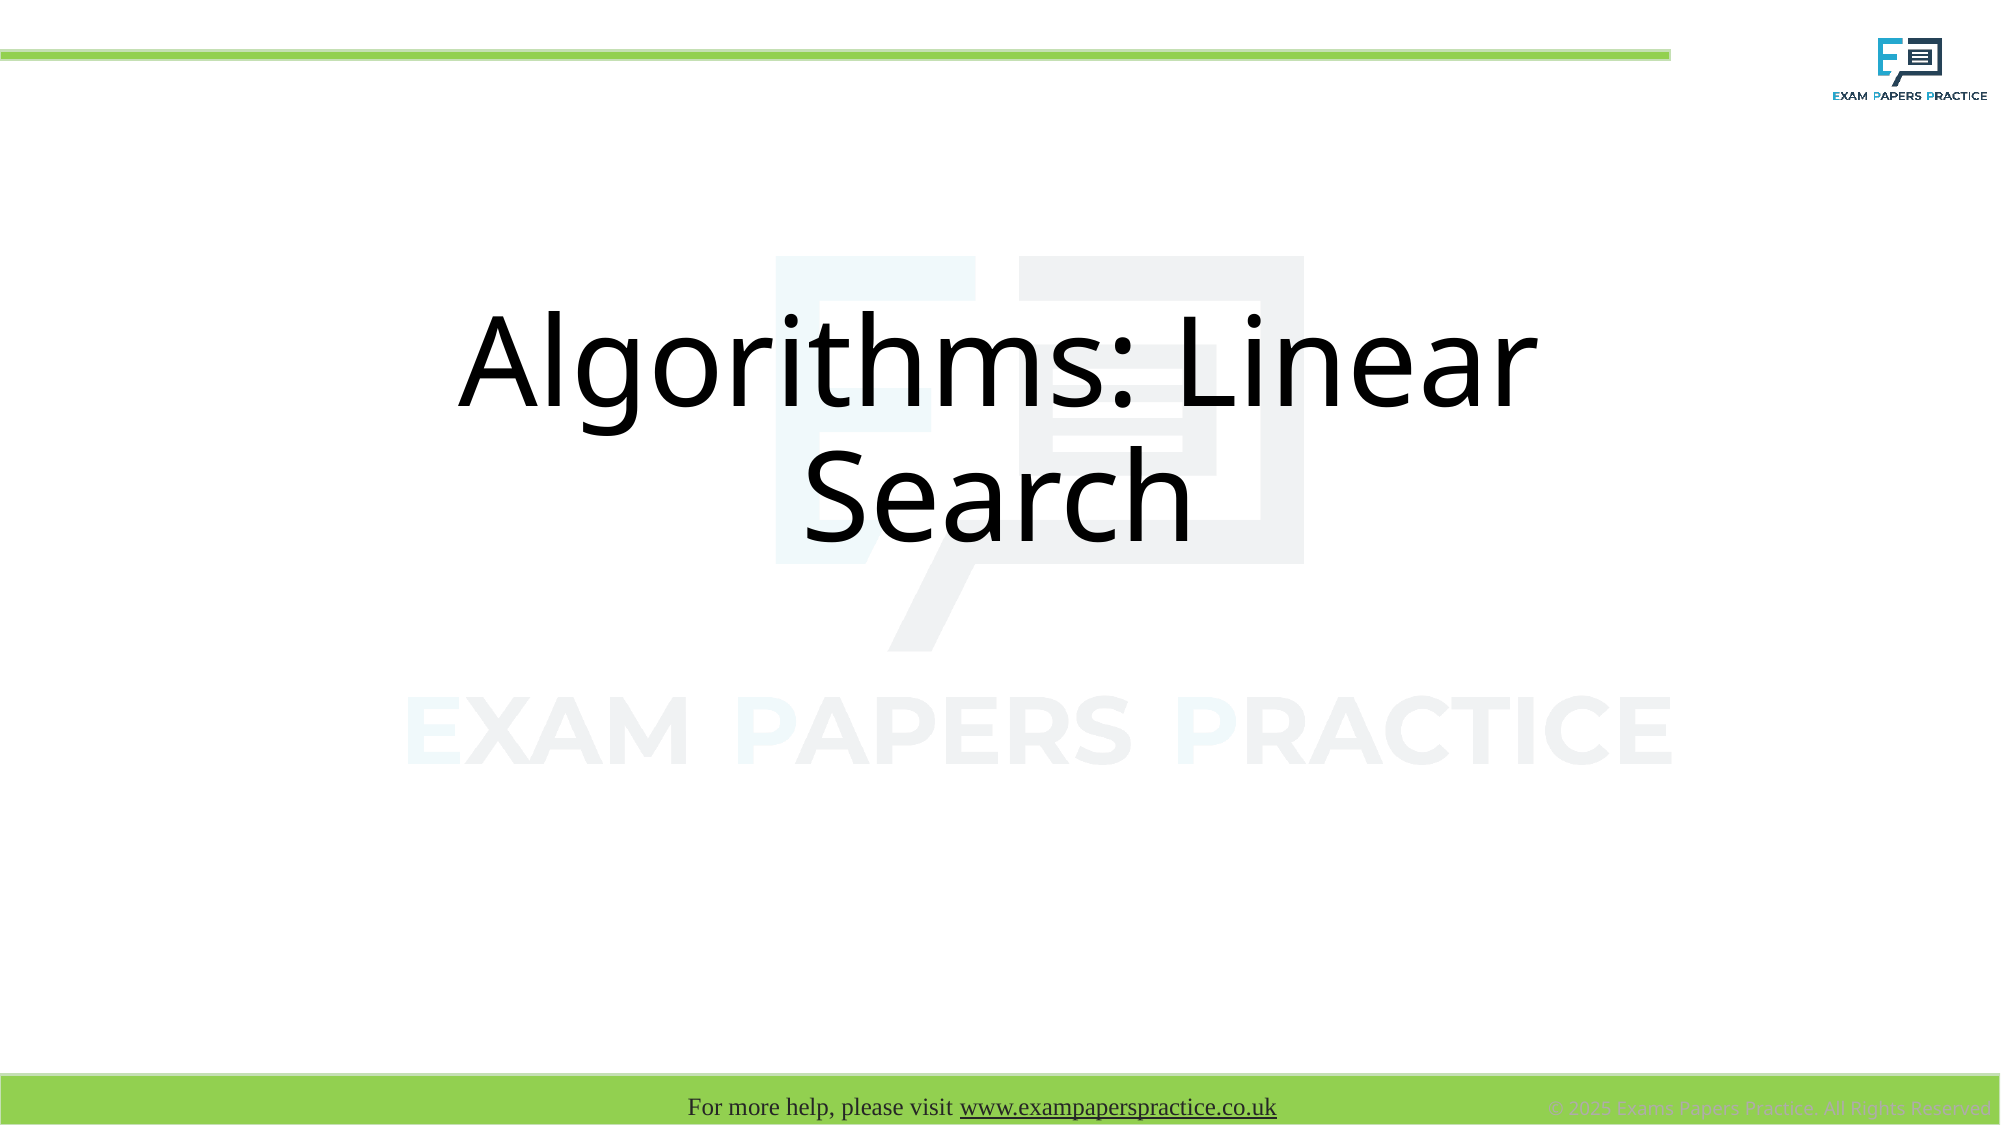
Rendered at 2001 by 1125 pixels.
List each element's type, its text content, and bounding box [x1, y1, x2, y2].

title Algorithms: Linear Search [249, 184, 1750, 576]
